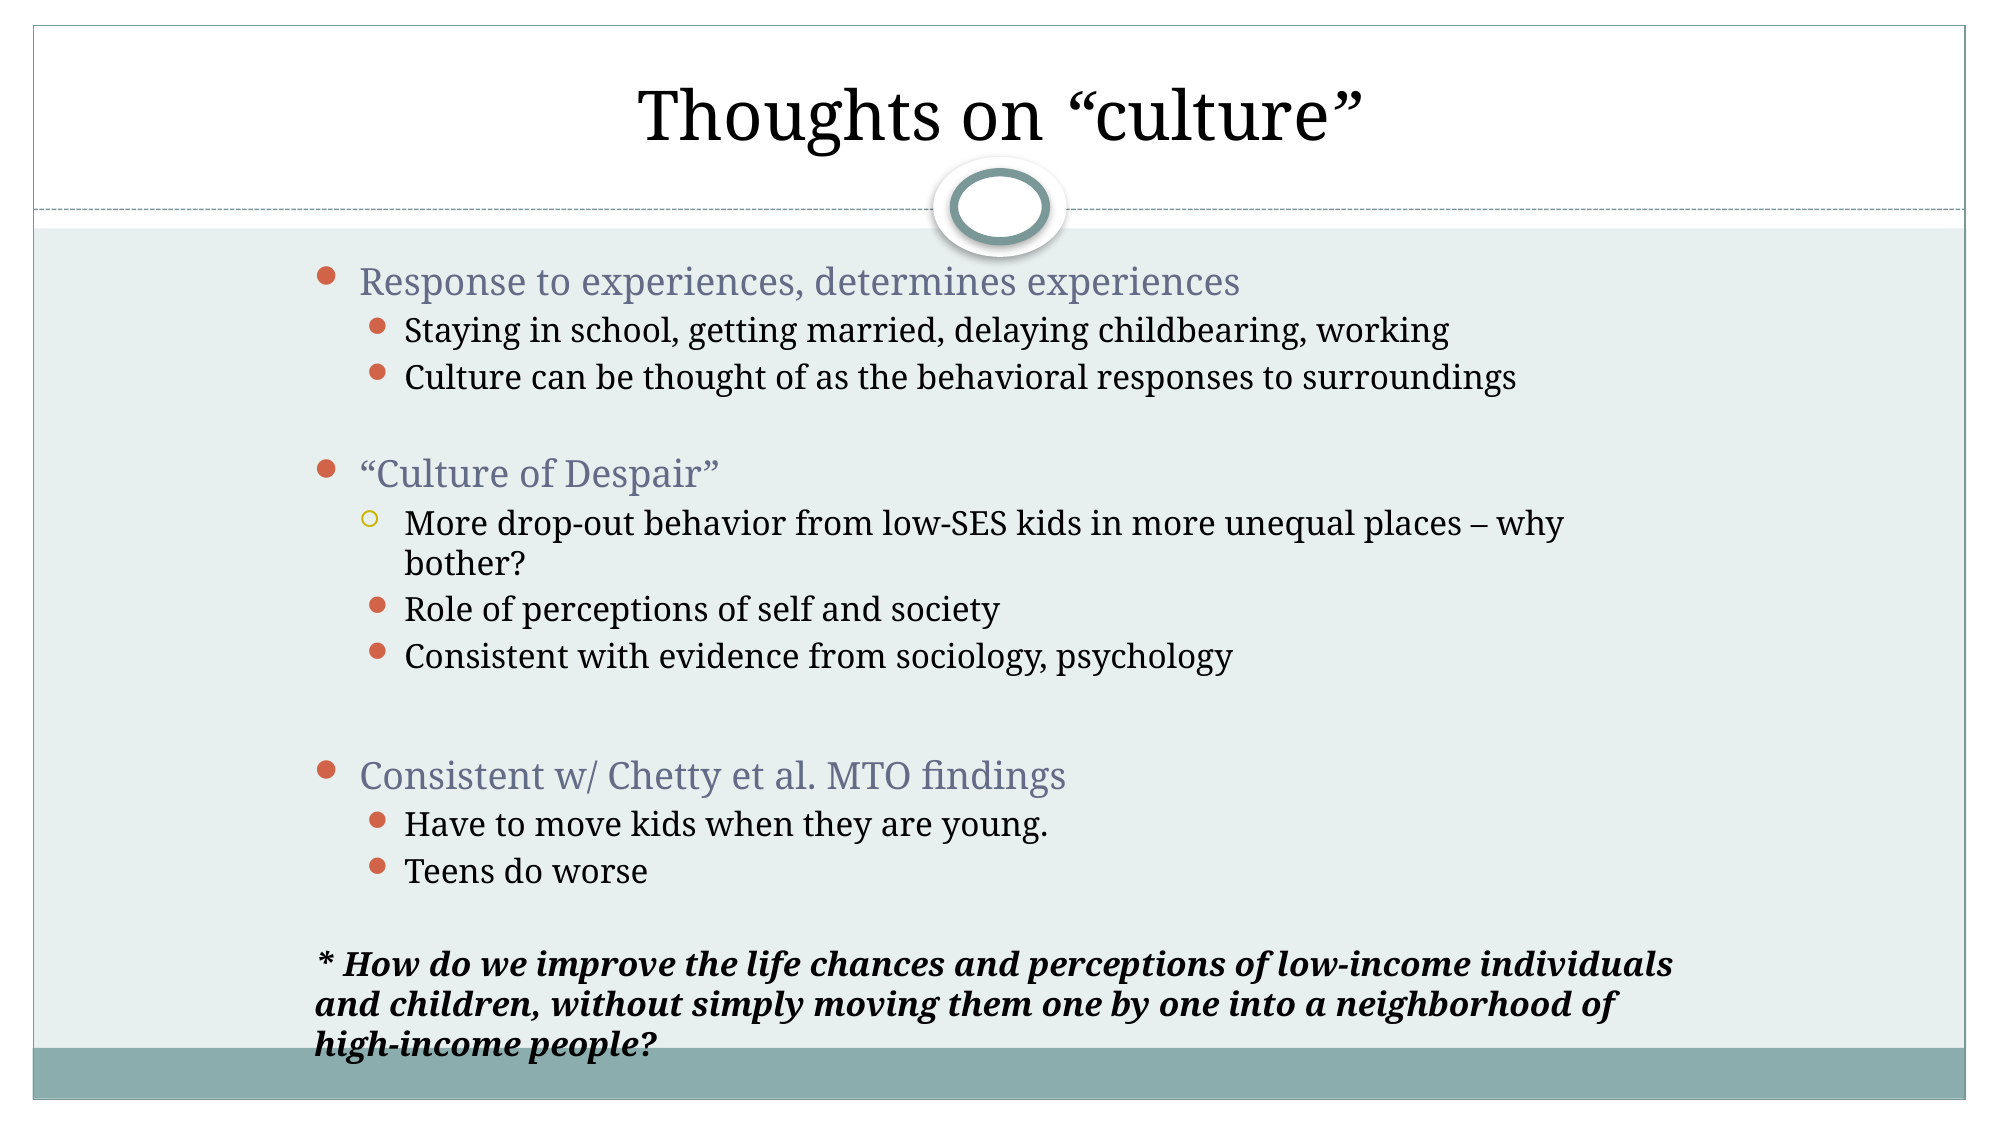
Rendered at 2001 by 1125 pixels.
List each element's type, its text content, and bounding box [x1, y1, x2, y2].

title Thoughts on “culture” [66, 37, 1933, 162]
list Response to experiences, determines experiences Staying in school, getting married, delaying childbearing, working Culture can be thought of as the behavioral responses to surroundings “Culture of Despair” More drop-out behavior from low-SES kids in more unequal places – why bother? Role of perceptions of self and society Consistent with evidence from sociology, psychology Consistent w/ Chetty et al. MTO findings Have to move kids when they are young. Teens do worse * How do we improve the life chances and perceptions of low-income individuals and children, without simply moving them one by one into a neighborhood of high-income people? [299, 250, 1695, 1038]
